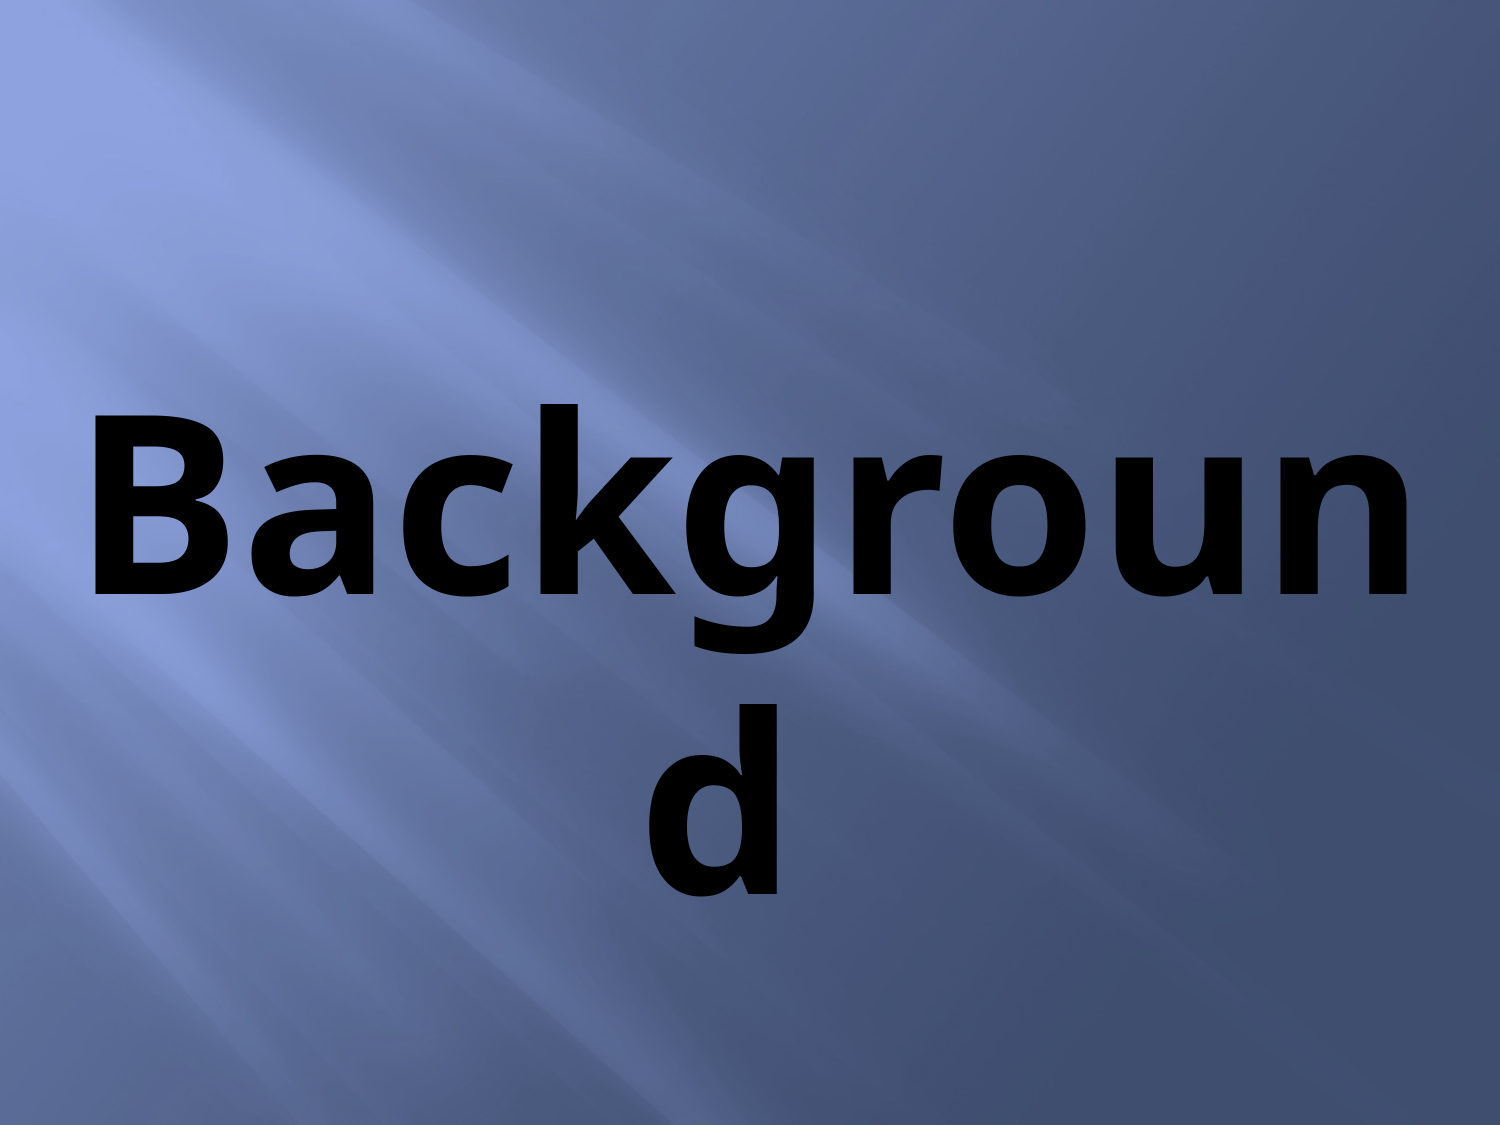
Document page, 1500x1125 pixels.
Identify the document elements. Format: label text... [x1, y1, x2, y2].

text_box Background [0, 337, 1500, 953]
